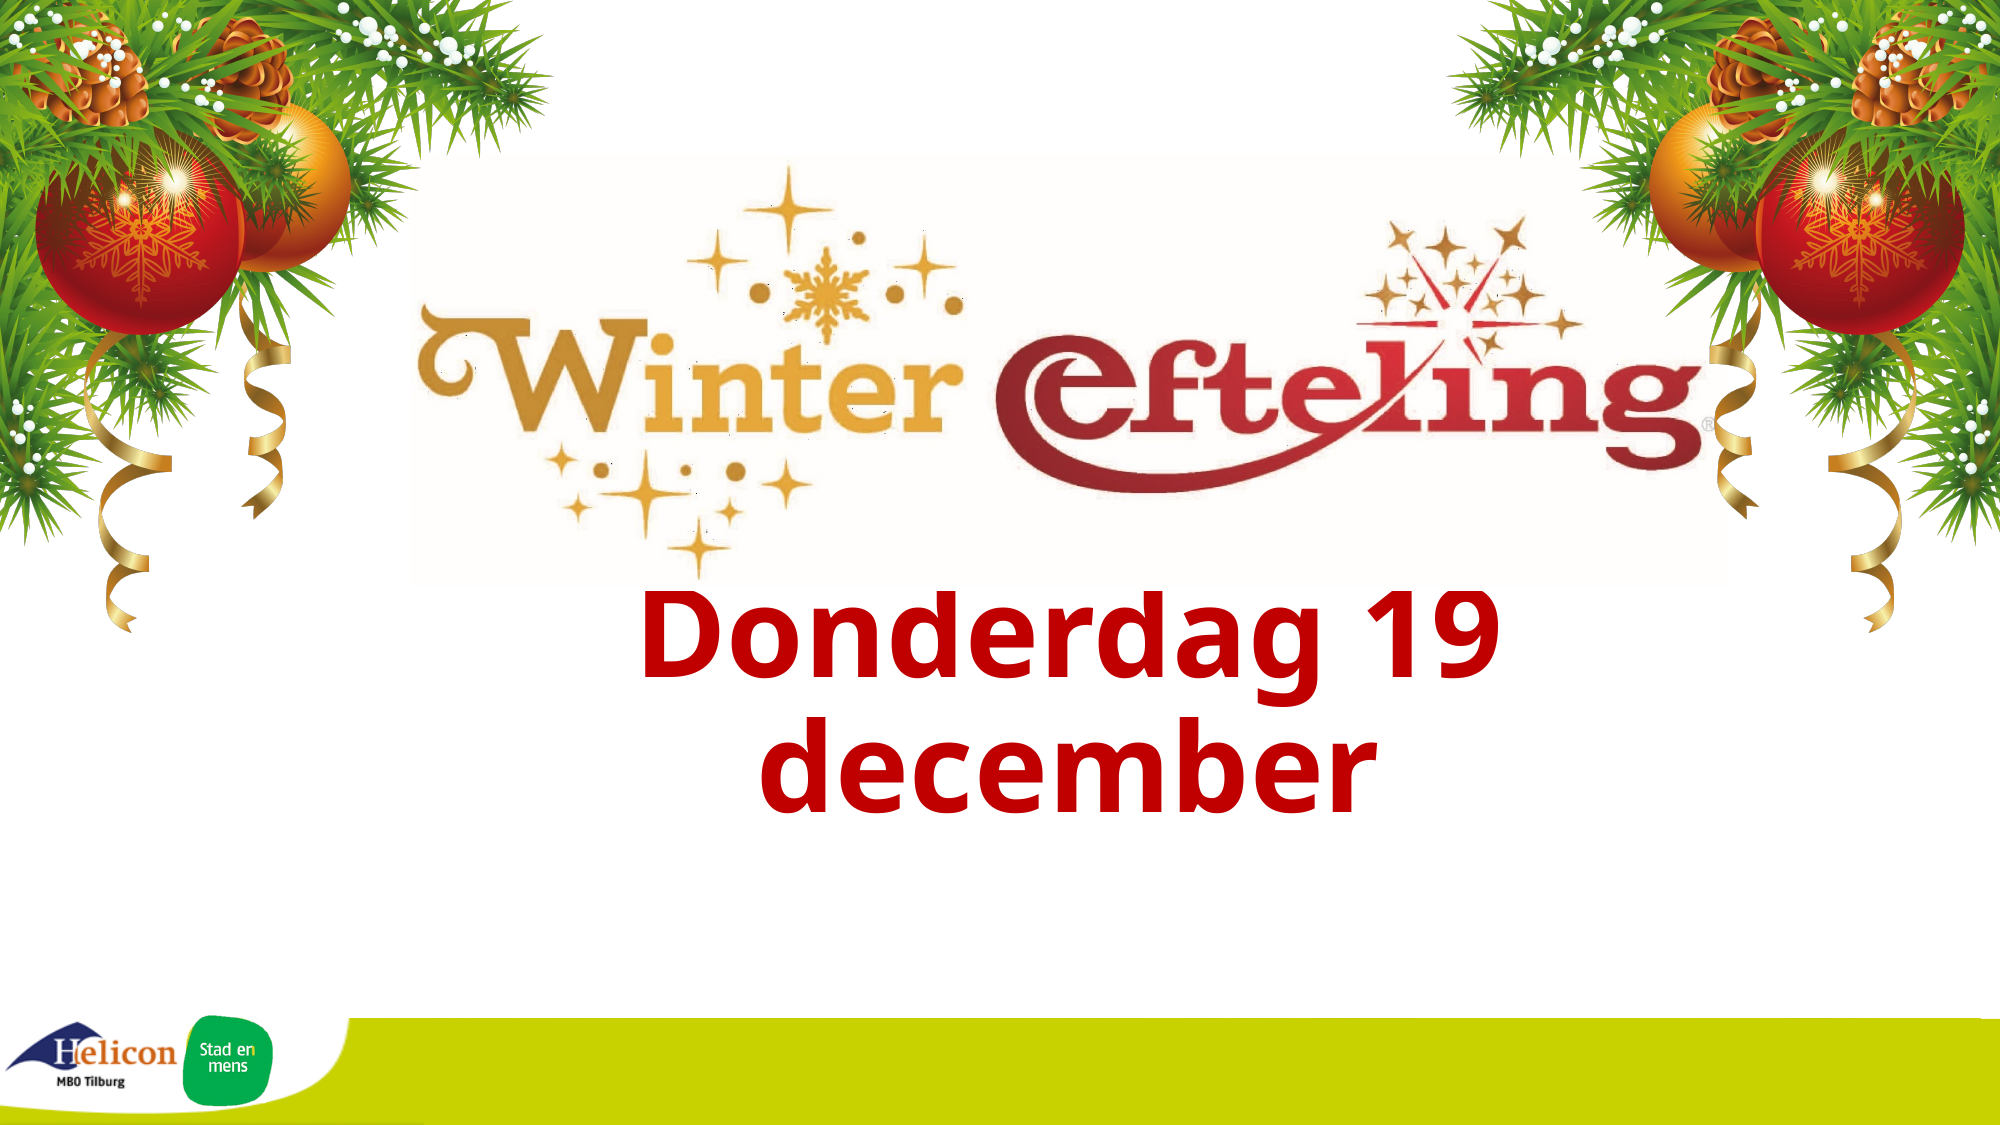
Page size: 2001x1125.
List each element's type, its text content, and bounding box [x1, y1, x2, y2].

picture [0, 1013, 424, 1125]
title Donderdag 19 december [318, 685, 1820, 848]
picture [0, 0, 2000, 633]
